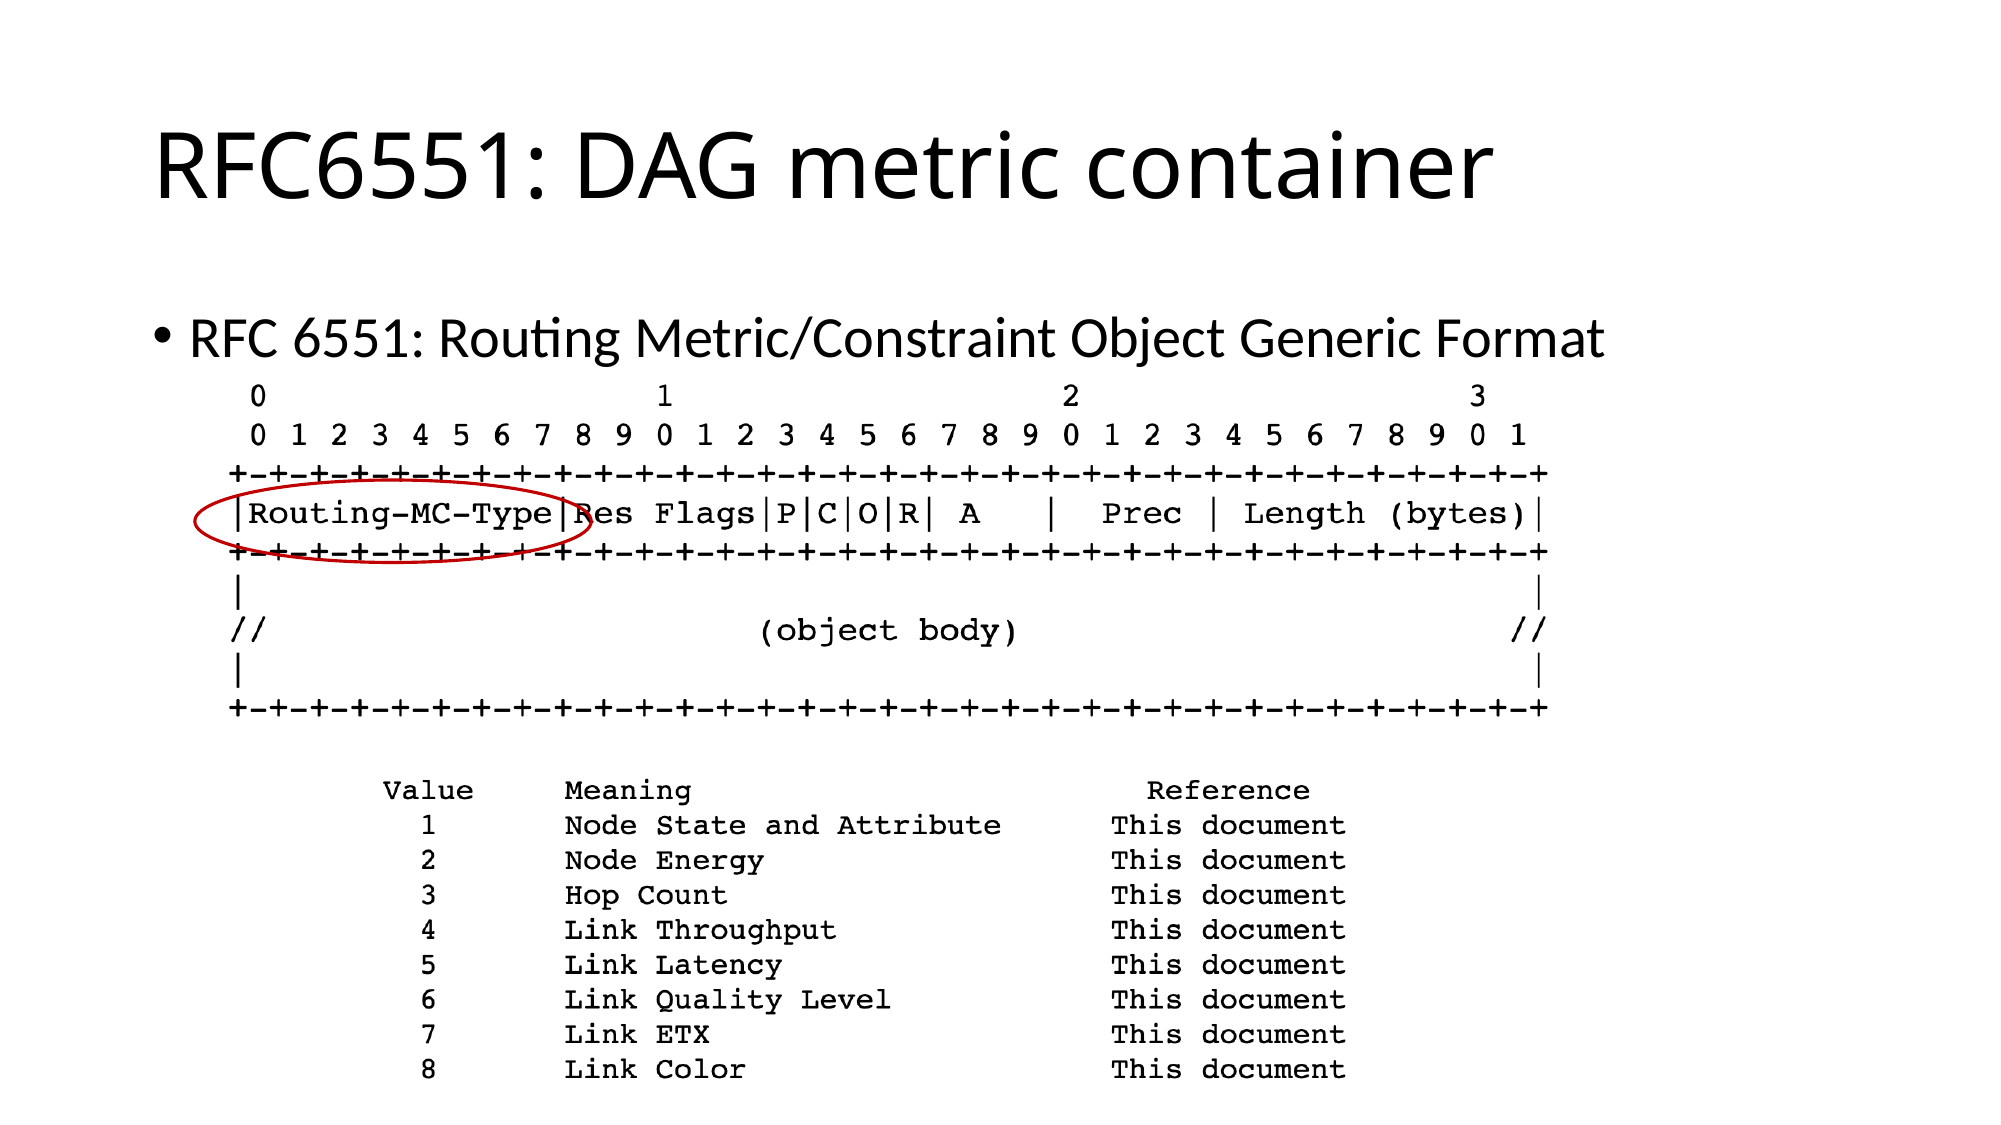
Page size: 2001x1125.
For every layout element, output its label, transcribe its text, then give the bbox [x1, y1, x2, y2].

text_box [193, 498, 224, 544]
picture [224, 370, 1555, 728]
title RFC6551: DAG metric container [137, 59, 1863, 278]
list RFC 6551: Routing Metric/Constraint Object Generic Format [137, 299, 1863, 382]
picture [366, 752, 1366, 1096]
